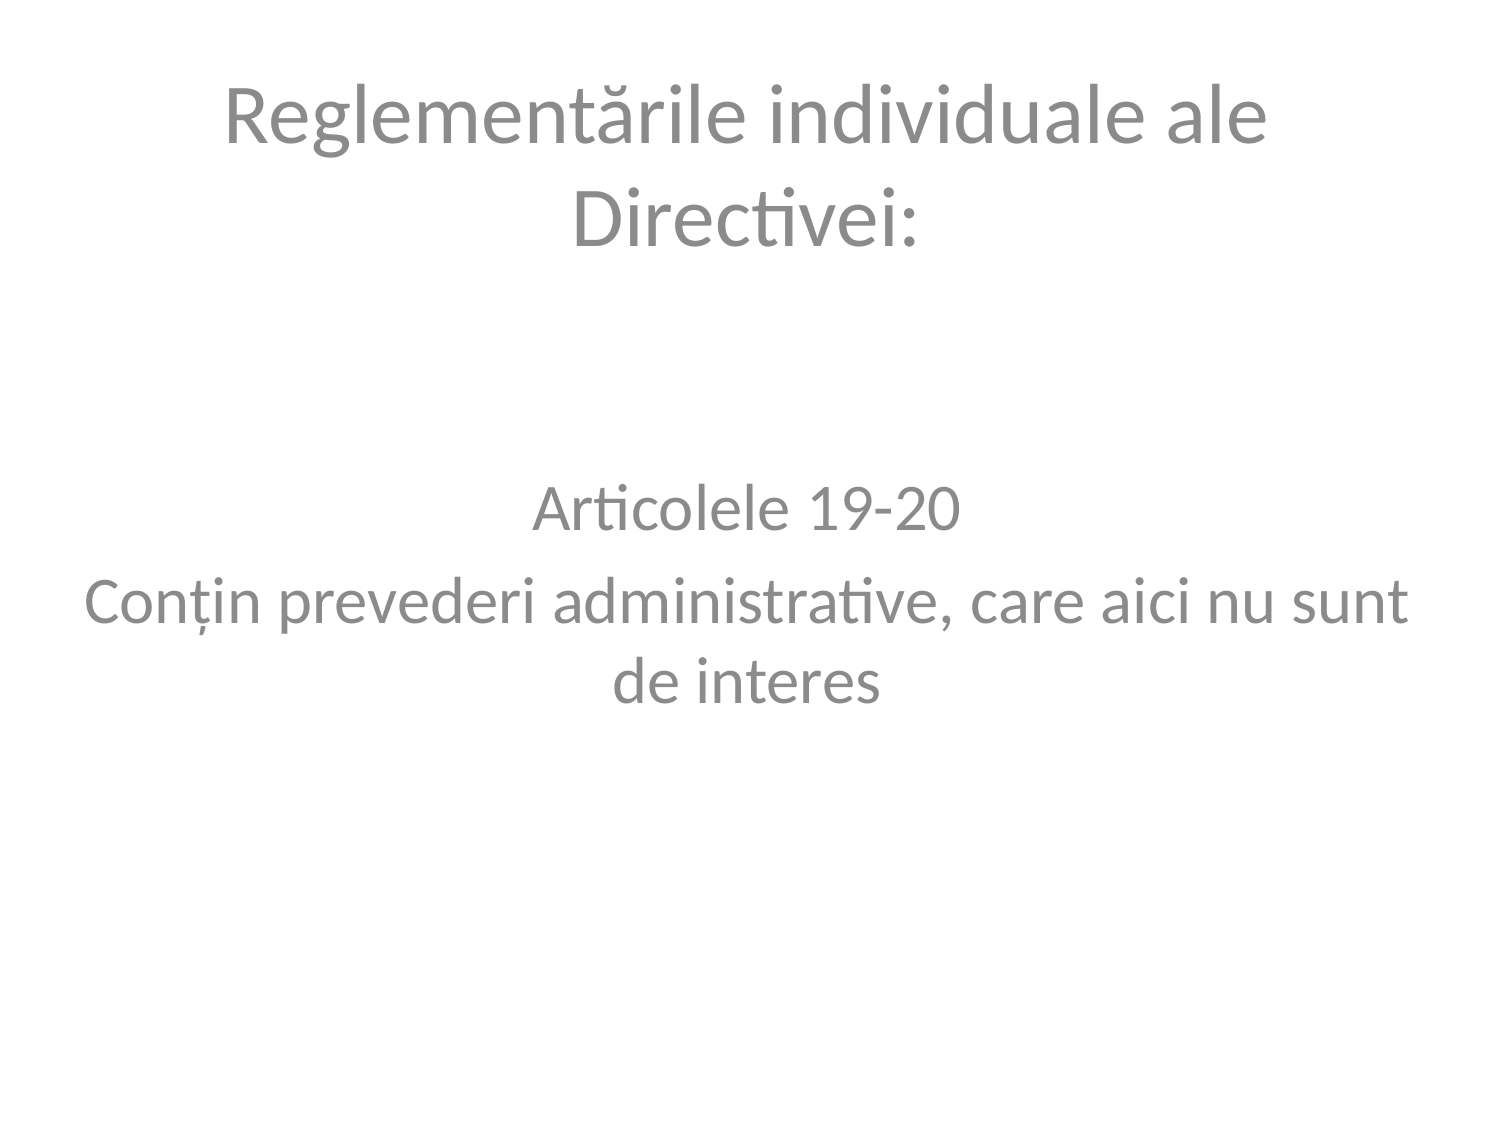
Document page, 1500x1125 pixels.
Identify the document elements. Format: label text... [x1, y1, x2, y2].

subtitle Reglementările individuale ale Directivei: Articolele 19-20 Conțin prevederi administrative, care aici nu sunt de interes [48, 50, 1446, 1063]
